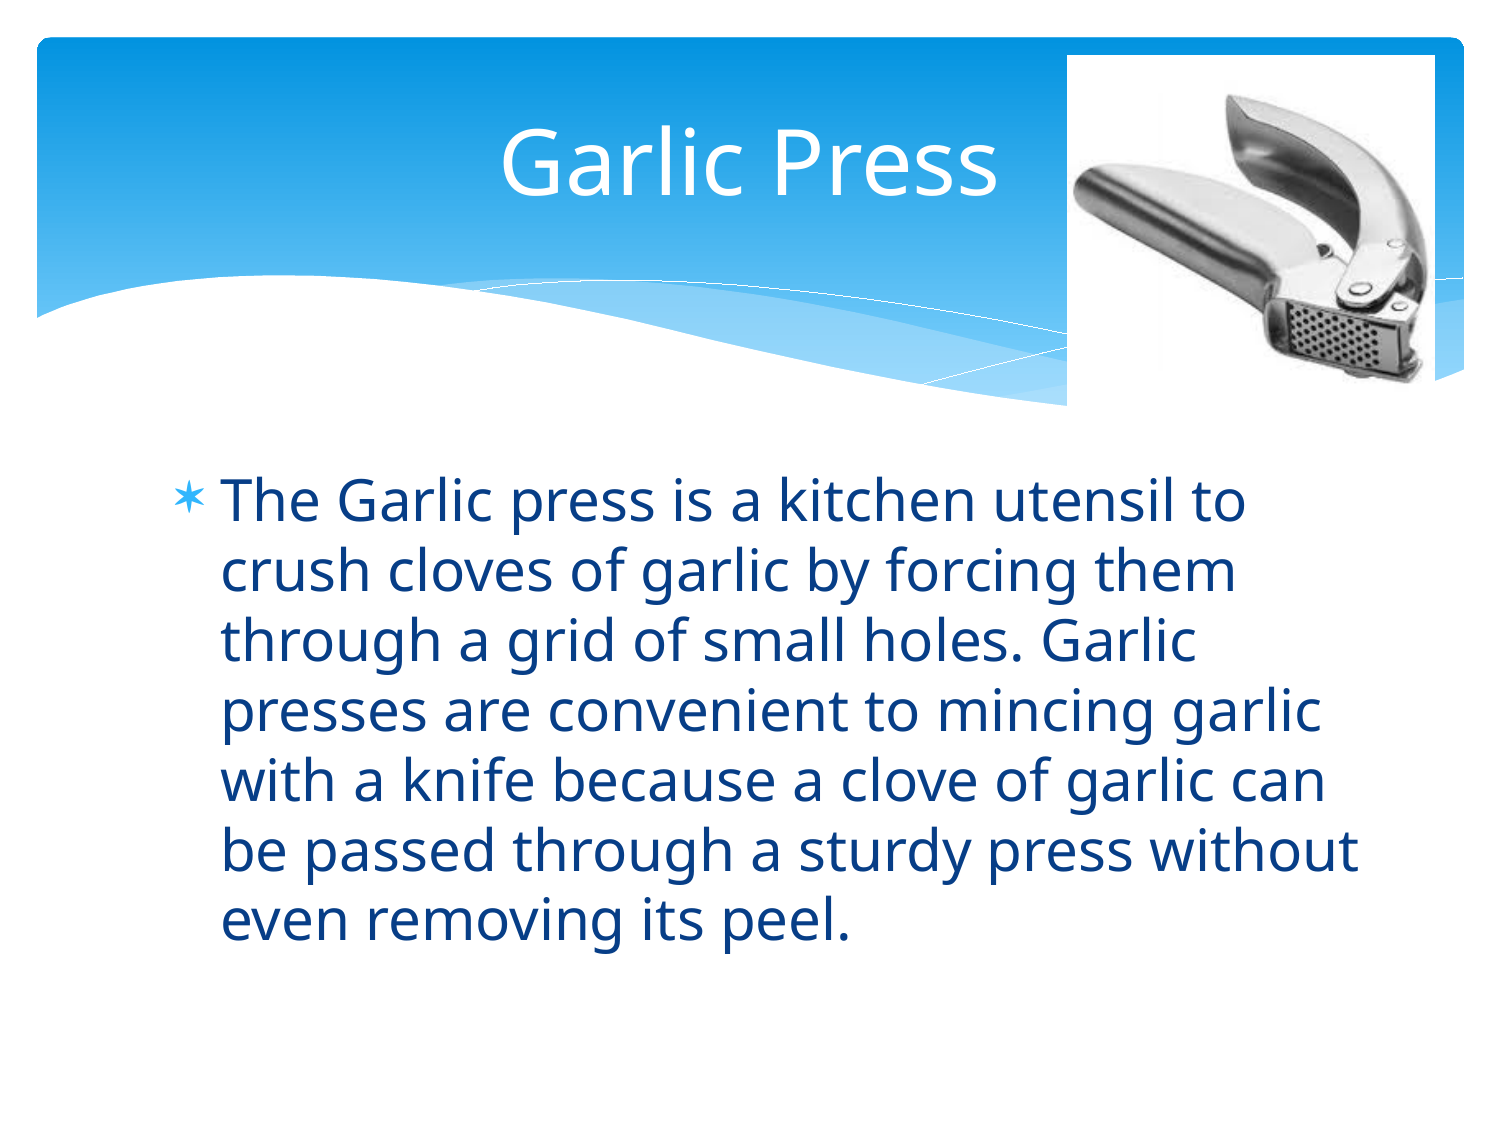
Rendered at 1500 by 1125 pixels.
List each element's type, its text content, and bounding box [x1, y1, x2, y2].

picture [1066, 56, 1435, 423]
title Garlic Press [75, 55, 1065, 261]
list The Garlic press is a kitchen utensil to crush cloves of garlic by forcing them through a grid of small holes. Garlic presses are convenient to mincing garlic with a knife because a clove of garlic can be passed through a sturdy press without even removing its peel. [160, 455, 1376, 1022]
